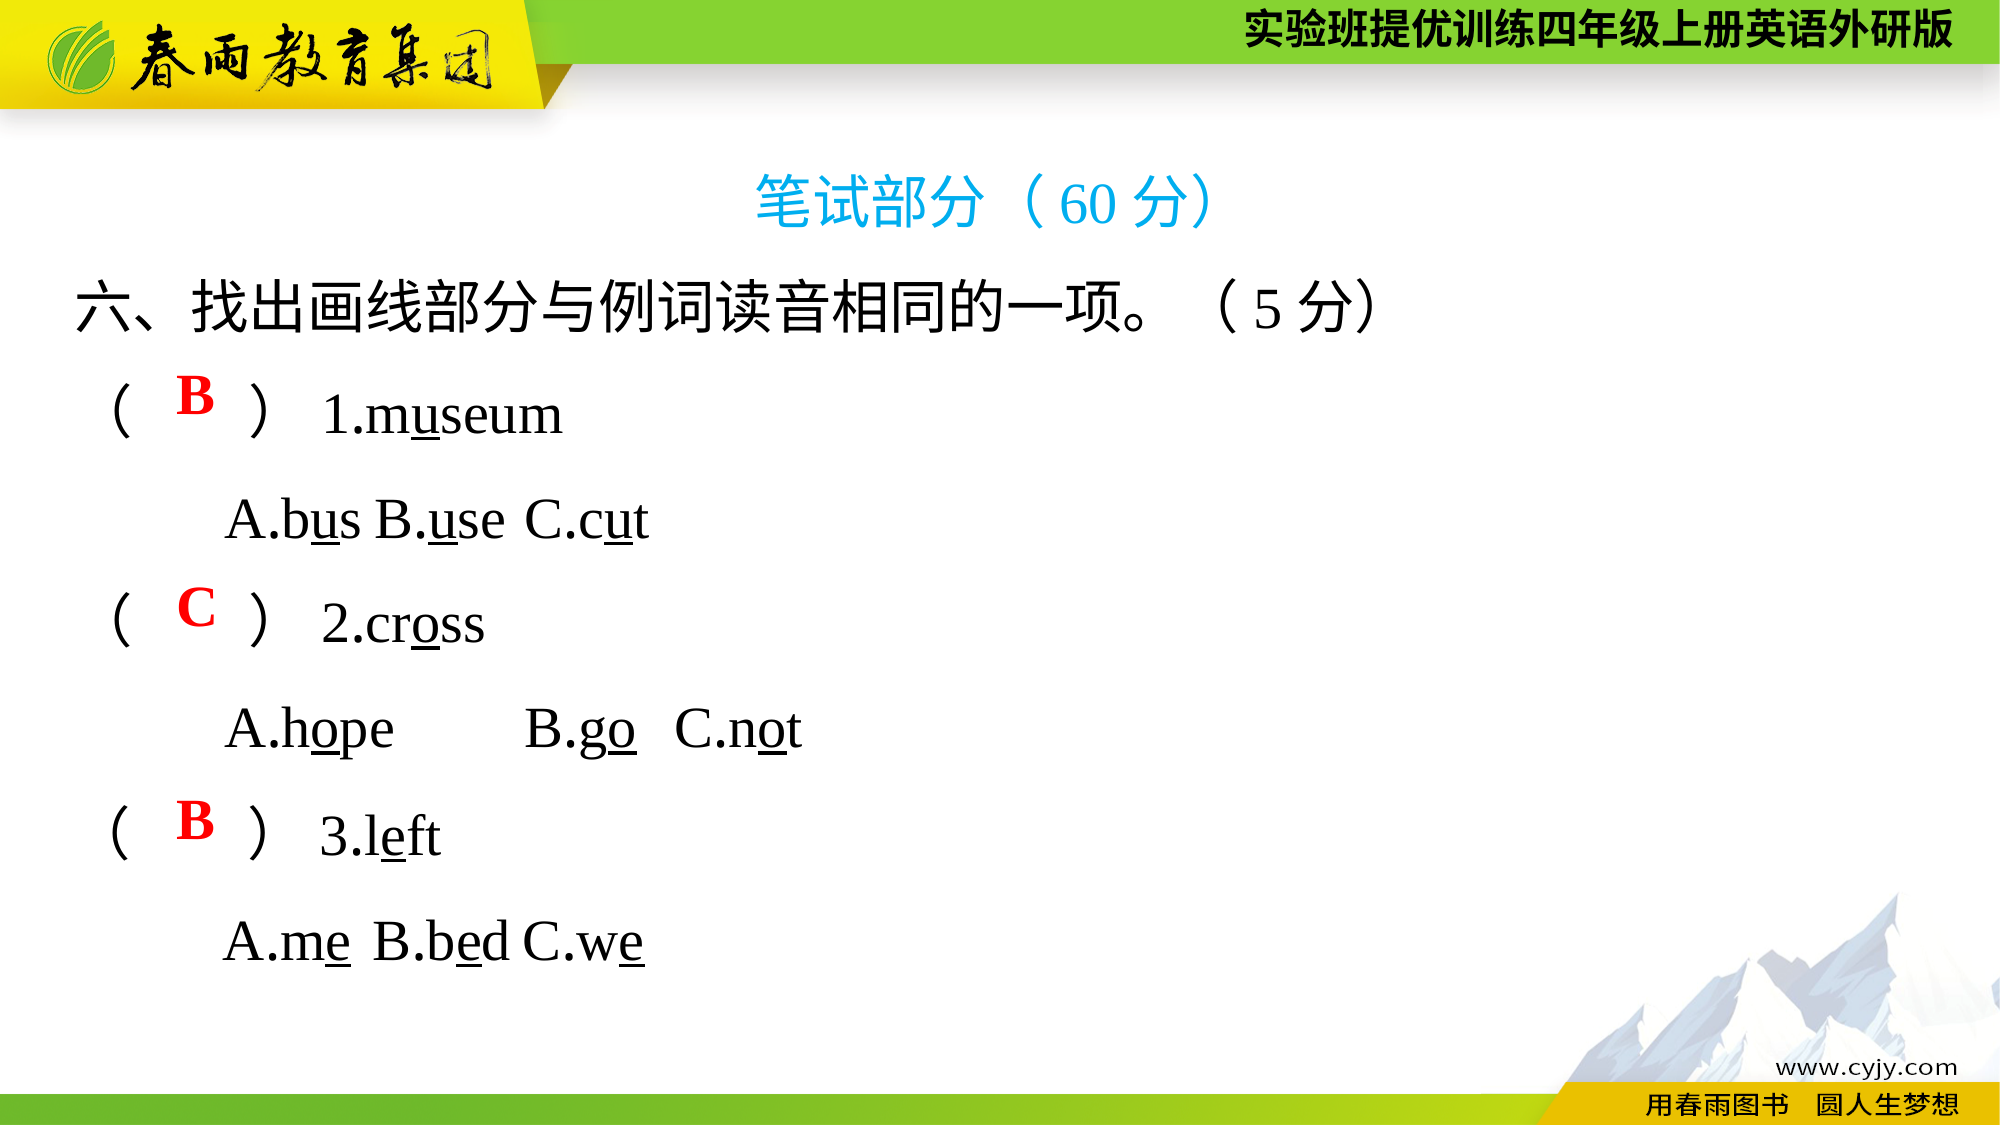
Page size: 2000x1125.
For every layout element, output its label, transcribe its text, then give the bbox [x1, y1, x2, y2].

text_box C [161, 561, 234, 646]
text_box B [161, 773, 231, 859]
text_box （ ）3.left A.me B.bed C.we [57, 754, 1942, 980]
picture [0, 0, 2000, 1125]
list 笔试部分（60分） 六、找出画线部分与例词读音相同的一项。（5分） （ ）1.museum A.bus B.use C.cut （ ）2.cross A.hope B.go C.not [59, 122, 1944, 774]
text_box B [161, 348, 231, 434]
